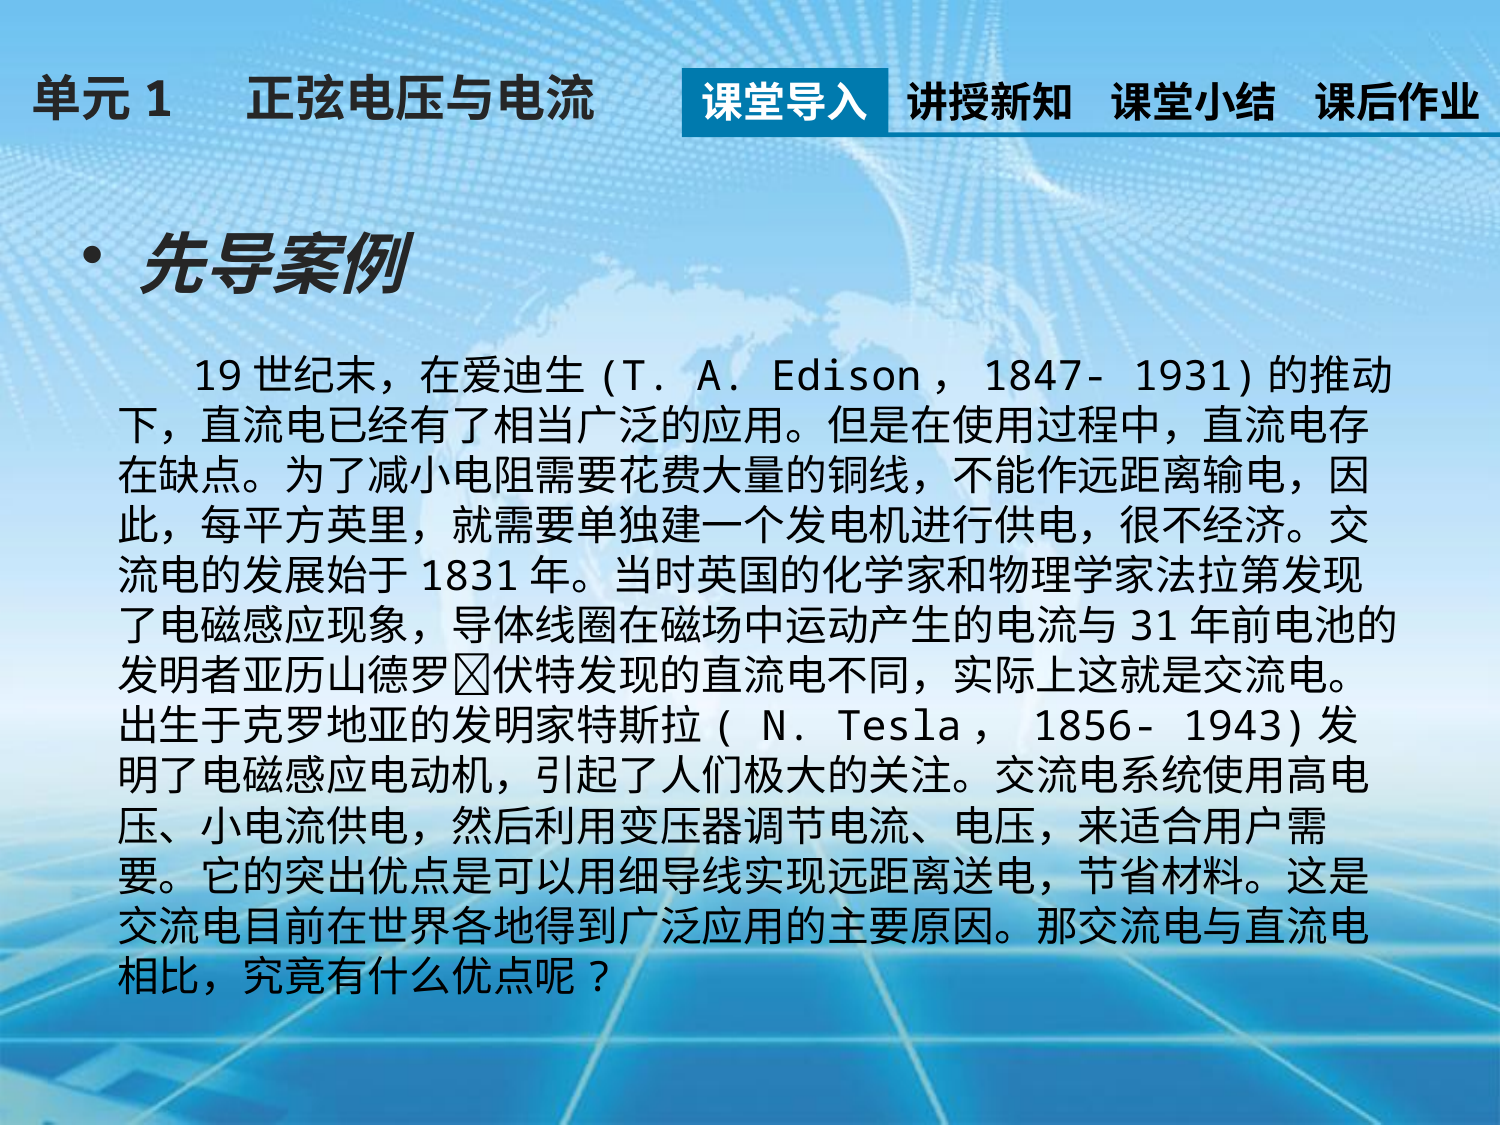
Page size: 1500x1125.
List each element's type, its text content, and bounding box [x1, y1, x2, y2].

text_box 先导案例 [66, 214, 1417, 321]
picture [0, 0, 1500, 1125]
text_box 19世纪末，在爱迪生(T. A. Edison，1847- 1931)的推动下，直流电已经有了相当广泛的应用。但是在使用过程中，直流电存在缺点。为了减小电阻需要花费大量的铜线，不能作远距离输电，因此，每平方英里，就需要单独建一个发电机进行供电，很不经济。交流电的发展始于1831年。当时英国的化学家和物理学家法拉第发现了电磁感应现象，导体线圈在磁场中运动产生的电流与31年前电池的发明者亚历山德罗伏特发现的直流电不同，实际上这就是交流电。出生于克罗地亚的发明家特斯拉( N. Tesla， 1856- 1943)发明了电磁感应电动机，引起了人们极大的关注。交流电系统使用高电压、小电流供电，然后利用变压器调节电流、电压，来适合用户需要。它的突出优点是可以用细导线实现远距离送电，节省材料。这是交流电目前在世界各地得到广泛应用的主要原因。那交流电与直流电相比，究竟有什么优点呢? [102, 341, 1415, 1032]
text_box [16, 59, 1500, 135]
